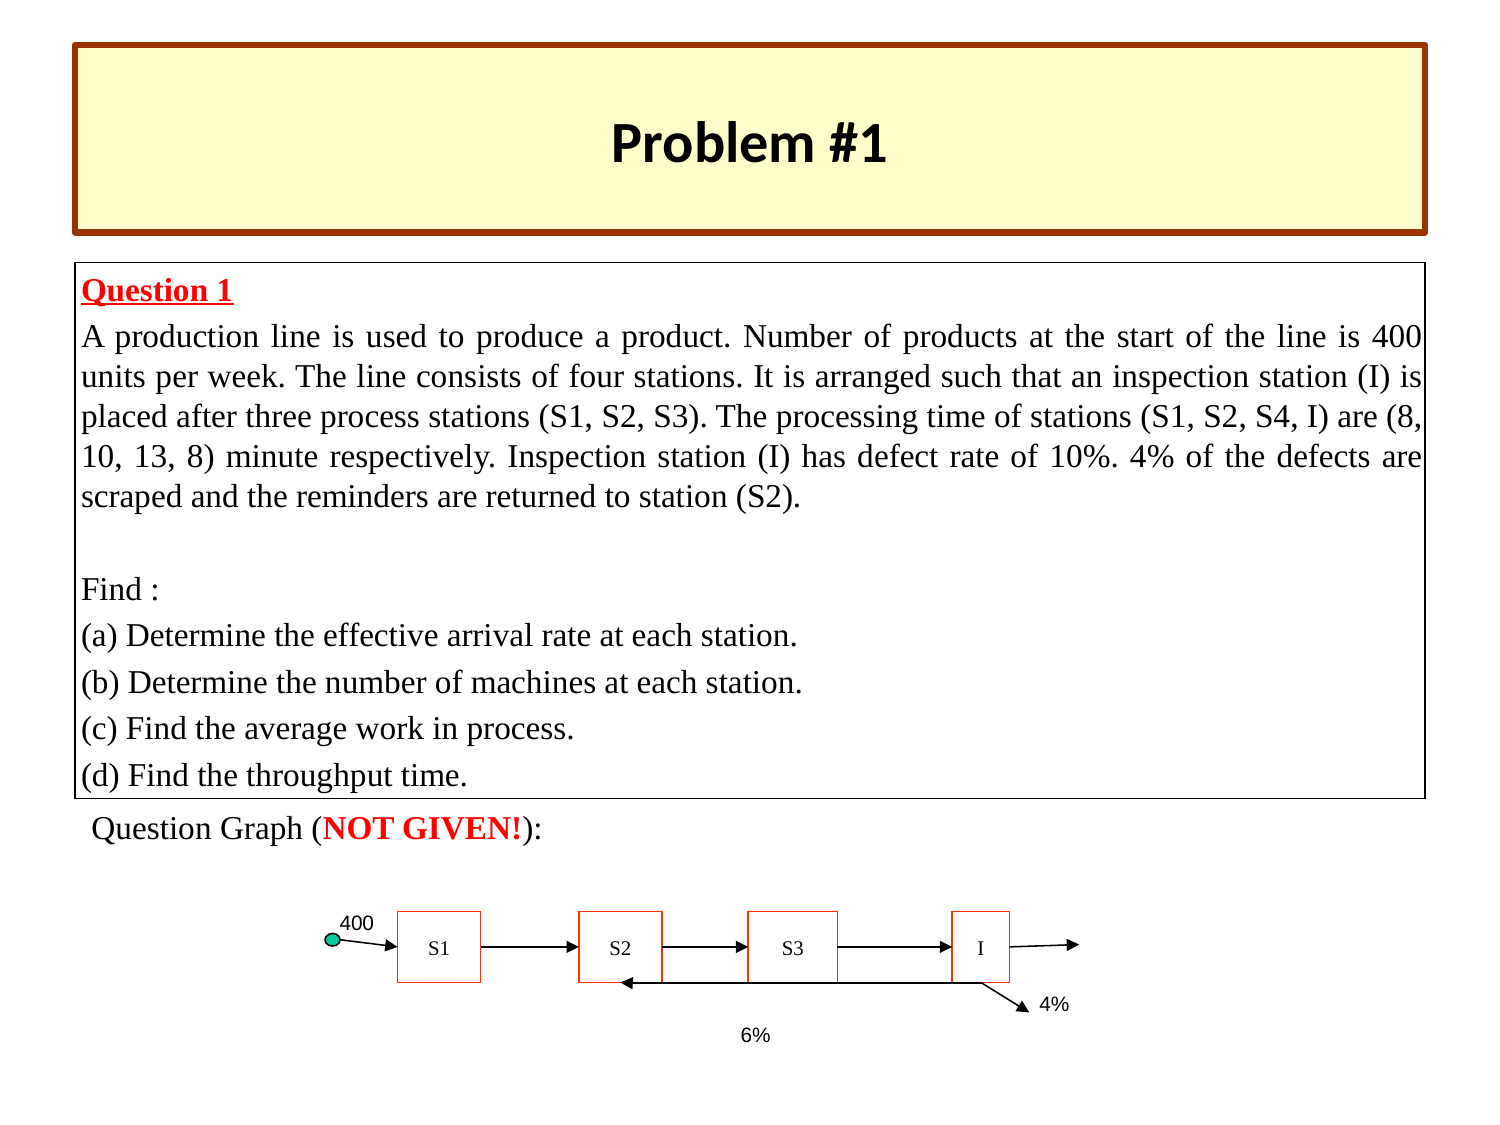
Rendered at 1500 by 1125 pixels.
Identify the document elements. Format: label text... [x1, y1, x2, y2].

list Question 1 A production line is used to produce a product. Number of products at the start of the line is 400 units per week. The line consists of four stations. It is arranged such that an inspection station (I) is placed after three process stations (S1, S2, S3). The processing time of stations (S1, S2, S4, I) are (8, 10, 13, 8) minute respectively. Inspection station (I) has defect rate of 10%. 4% of the defects are scraped and the reminders are returned to station (S2). Find : (a) Determine the effective arrival rate at each station. (b) Determine the number of machines at each station. (c) Find the average work in process. (d) Find the throughput time. [75, 262, 1425, 799]
title Problem #1 [75, 45, 1425, 233]
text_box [312, 904, 1098, 1048]
text_box Question Graph (NOT GIVEN!): [76, 798, 1424, 854]
